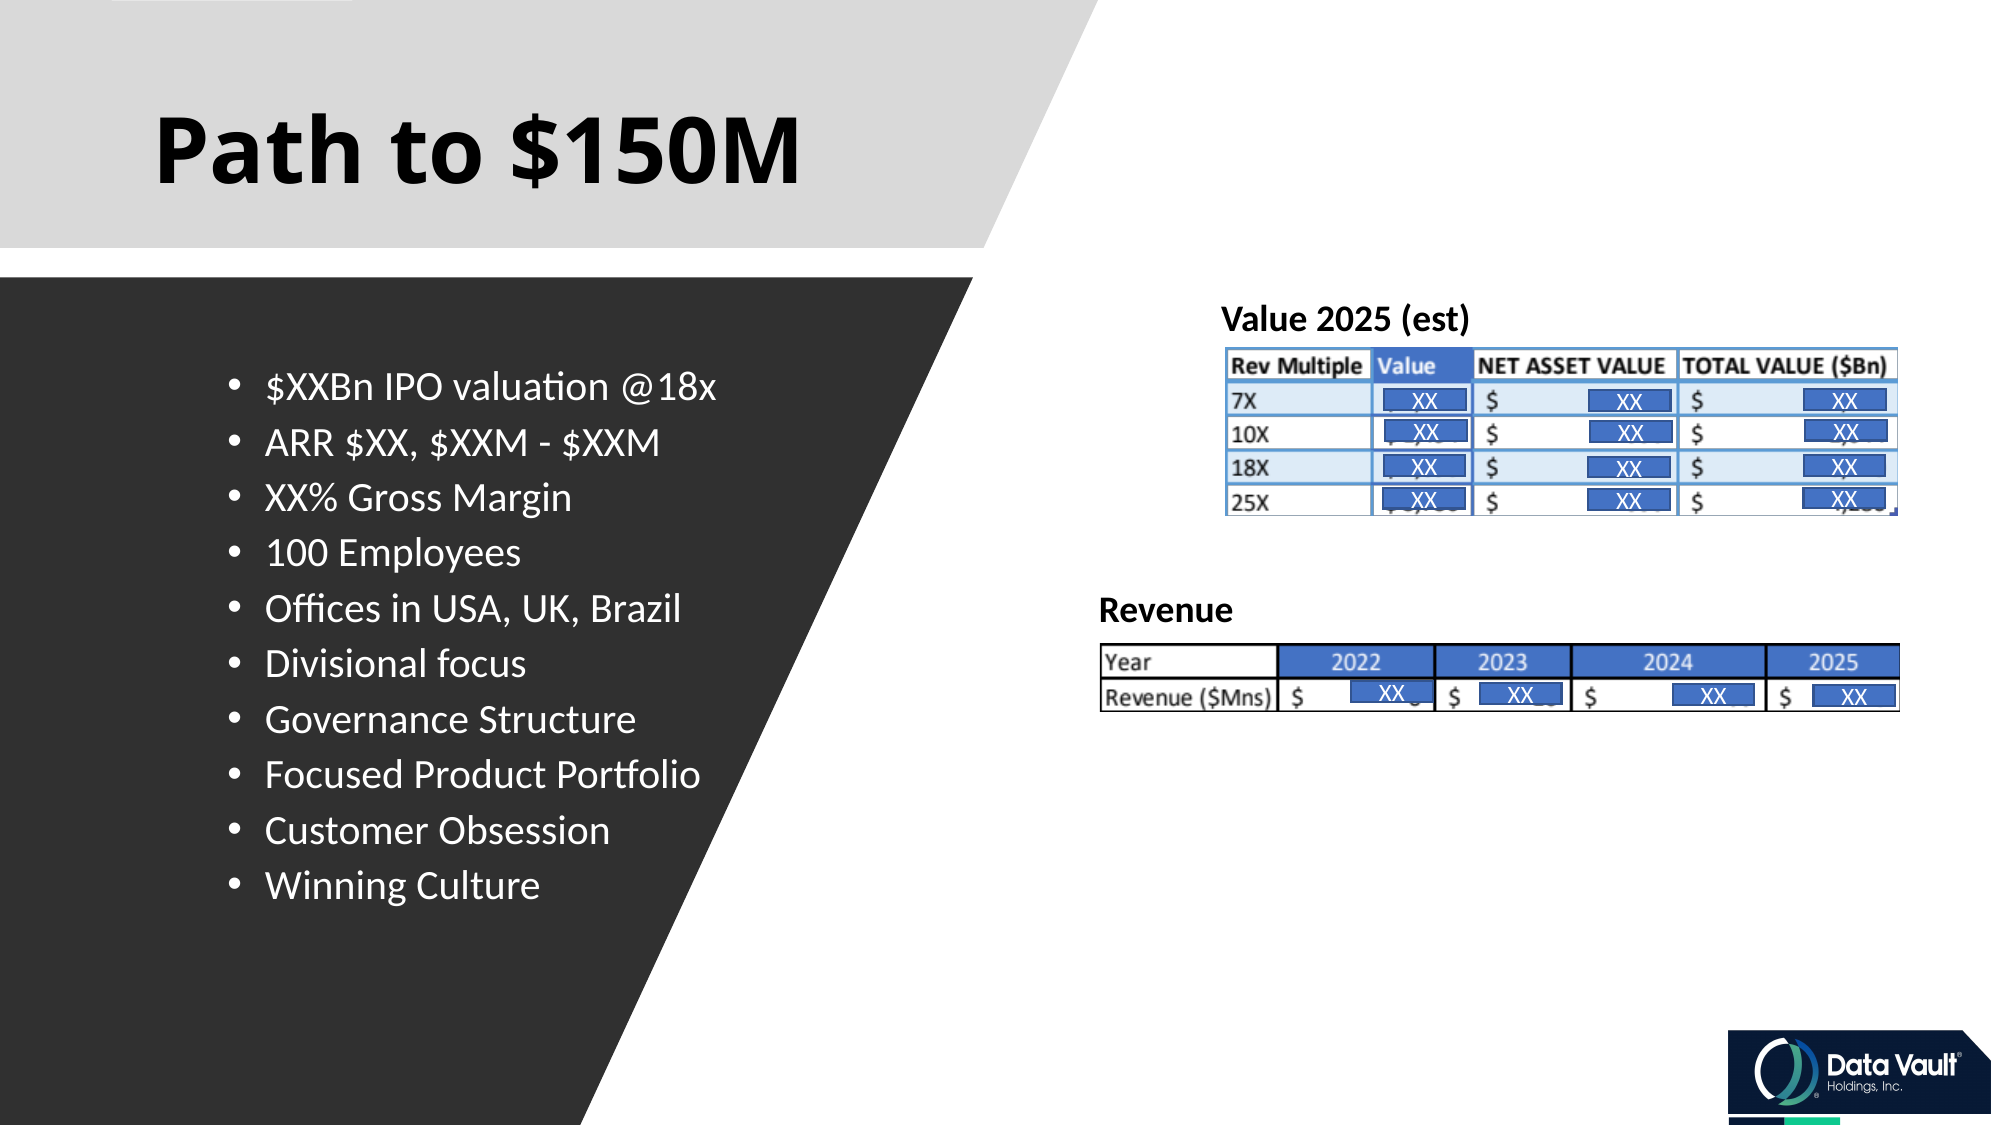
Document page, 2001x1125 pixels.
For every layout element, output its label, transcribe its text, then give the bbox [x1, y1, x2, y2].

text_box [0, 0, 1100, 249]
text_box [1728, 1030, 1991, 1125]
picture [1099, 643, 1900, 712]
text_box Value 2025 (est) [1206, 286, 1660, 347]
title Path to $150M [137, 59, 958, 248]
picture [1225, 347, 1899, 516]
text_box Revenue [1084, 577, 1320, 638]
list $XXBn IPO valuation @18x ARR $XX, $XXM - $XXM XX% Gross Margin 100 Employees Offices in USA, UK, Brazil Divisional focus Governance Structure Focused Product Portfolio Customer Obsession Winning Culture [137, 356, 888, 954]
text_box [0, 276, 975, 1125]
